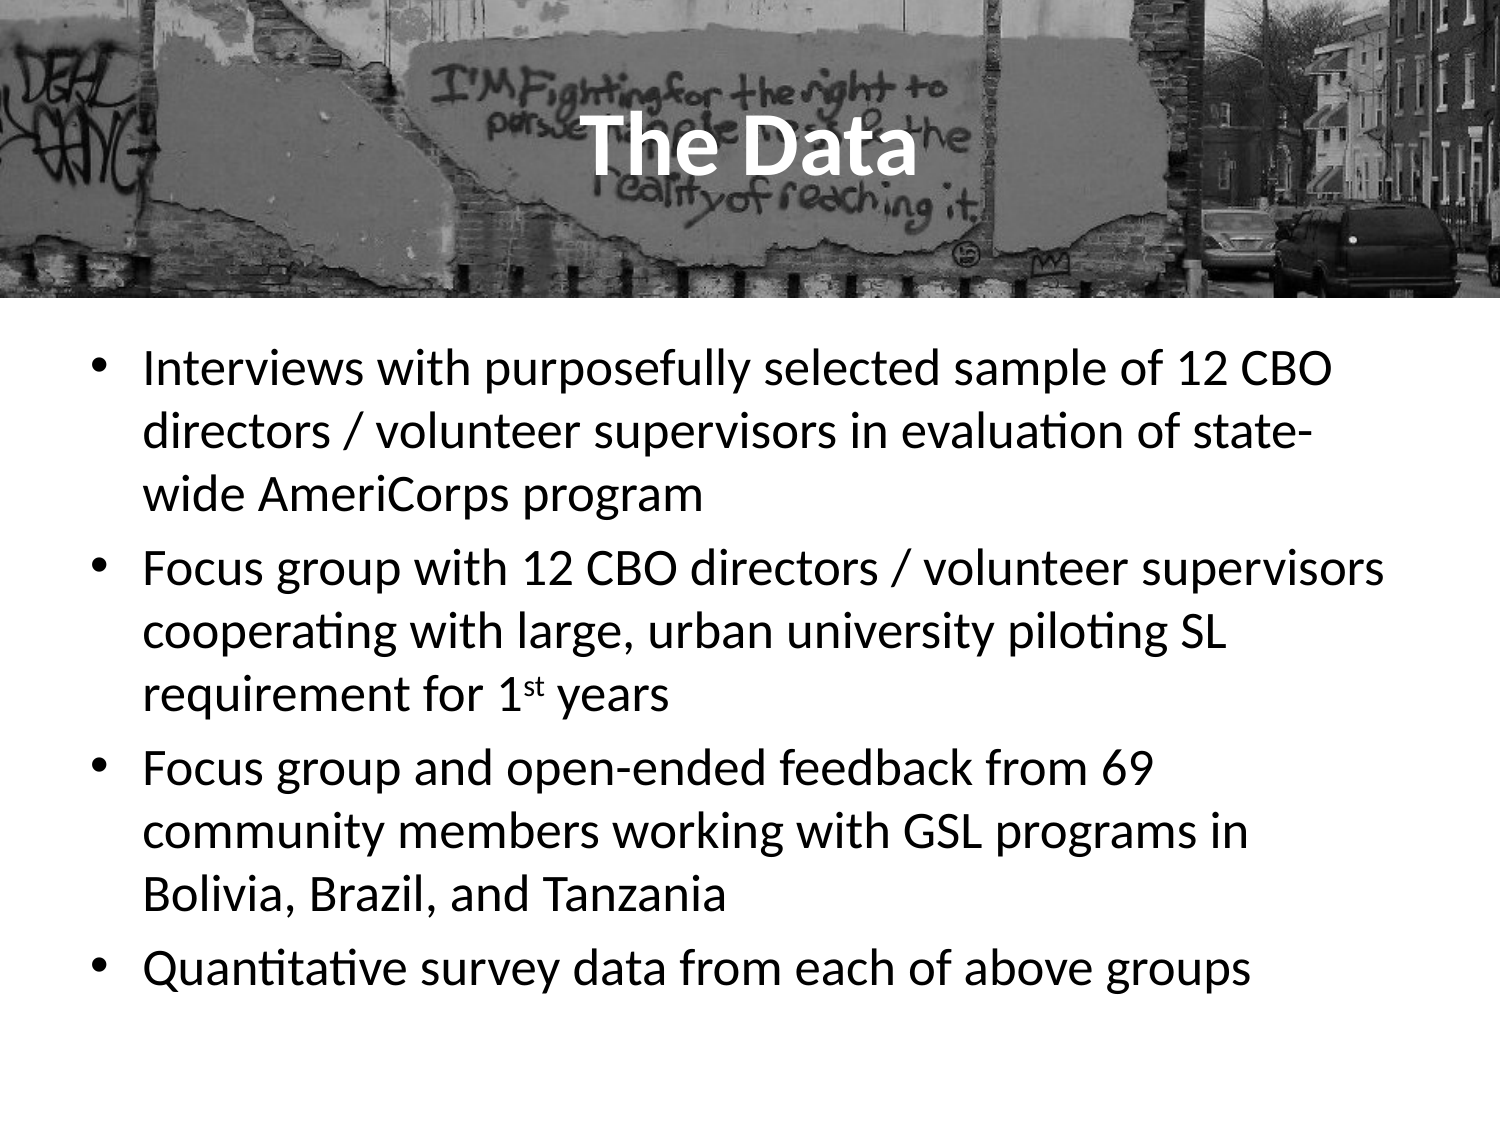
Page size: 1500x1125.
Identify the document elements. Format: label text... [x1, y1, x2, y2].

list Interviews with purposefully selected sample of 12 CBO directors / volunteer supervisors in evaluation of state-wide AmeriCorps program Focus group with 12 CBO directors / volunteer supervisors cooperating with large, urban university piloting SL requirement for 1st years Focus group and open-ended feedback from 69 community members working with GSL programs in Bolivia, Brazil, and Tanzania Quantitative survey data from each of above groups [75, 324, 1425, 1005]
picture [0, 0, 1500, 299]
